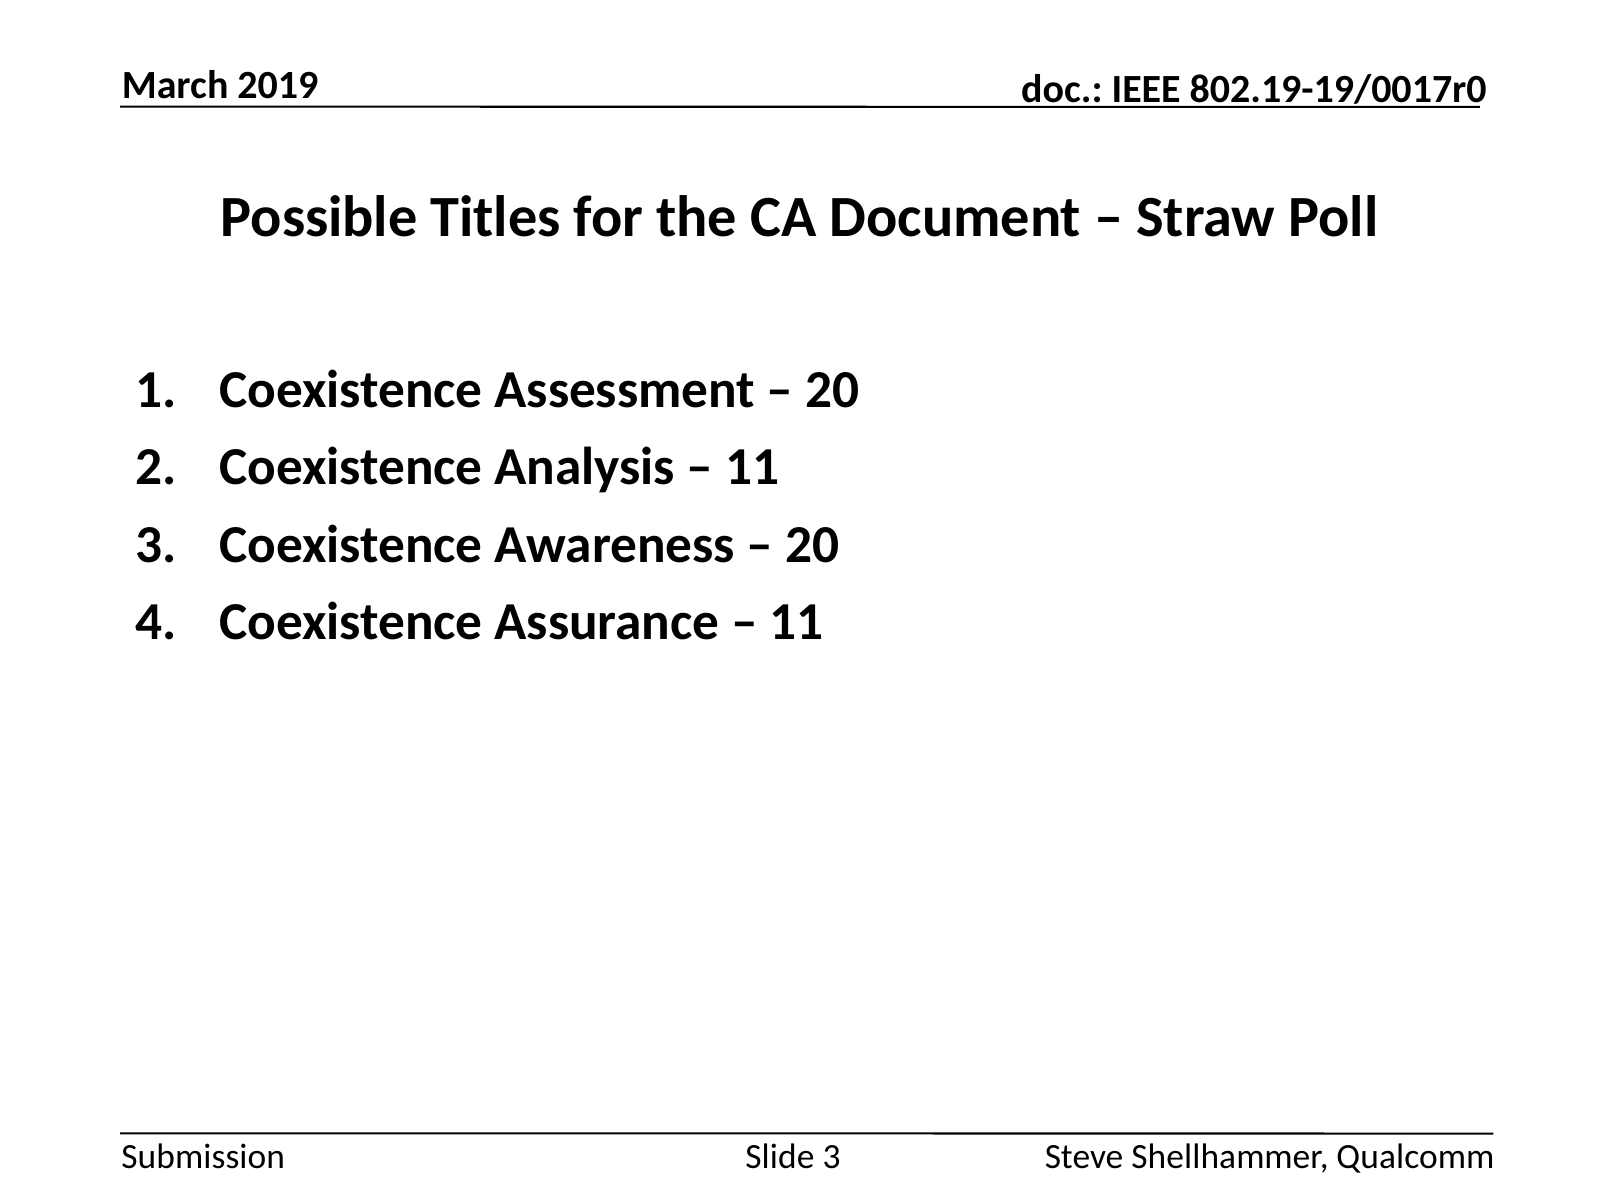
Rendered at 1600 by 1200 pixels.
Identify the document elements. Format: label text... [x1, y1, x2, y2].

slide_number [121, 58, 451, 107]
slide_number Slide 3 [733, 1132, 854, 1197]
footer Steve Shellhammer, Qualcomm [937, 1132, 1495, 1174]
title Possible Titles for the CA Document – Straw Poll [119, 119, 1480, 307]
list Coexistence Assessment – 20 Coexistence Analysis – 11 Coexistence Awareness – 20 Coexistence Assurance – 11 [119, 346, 1480, 1067]
